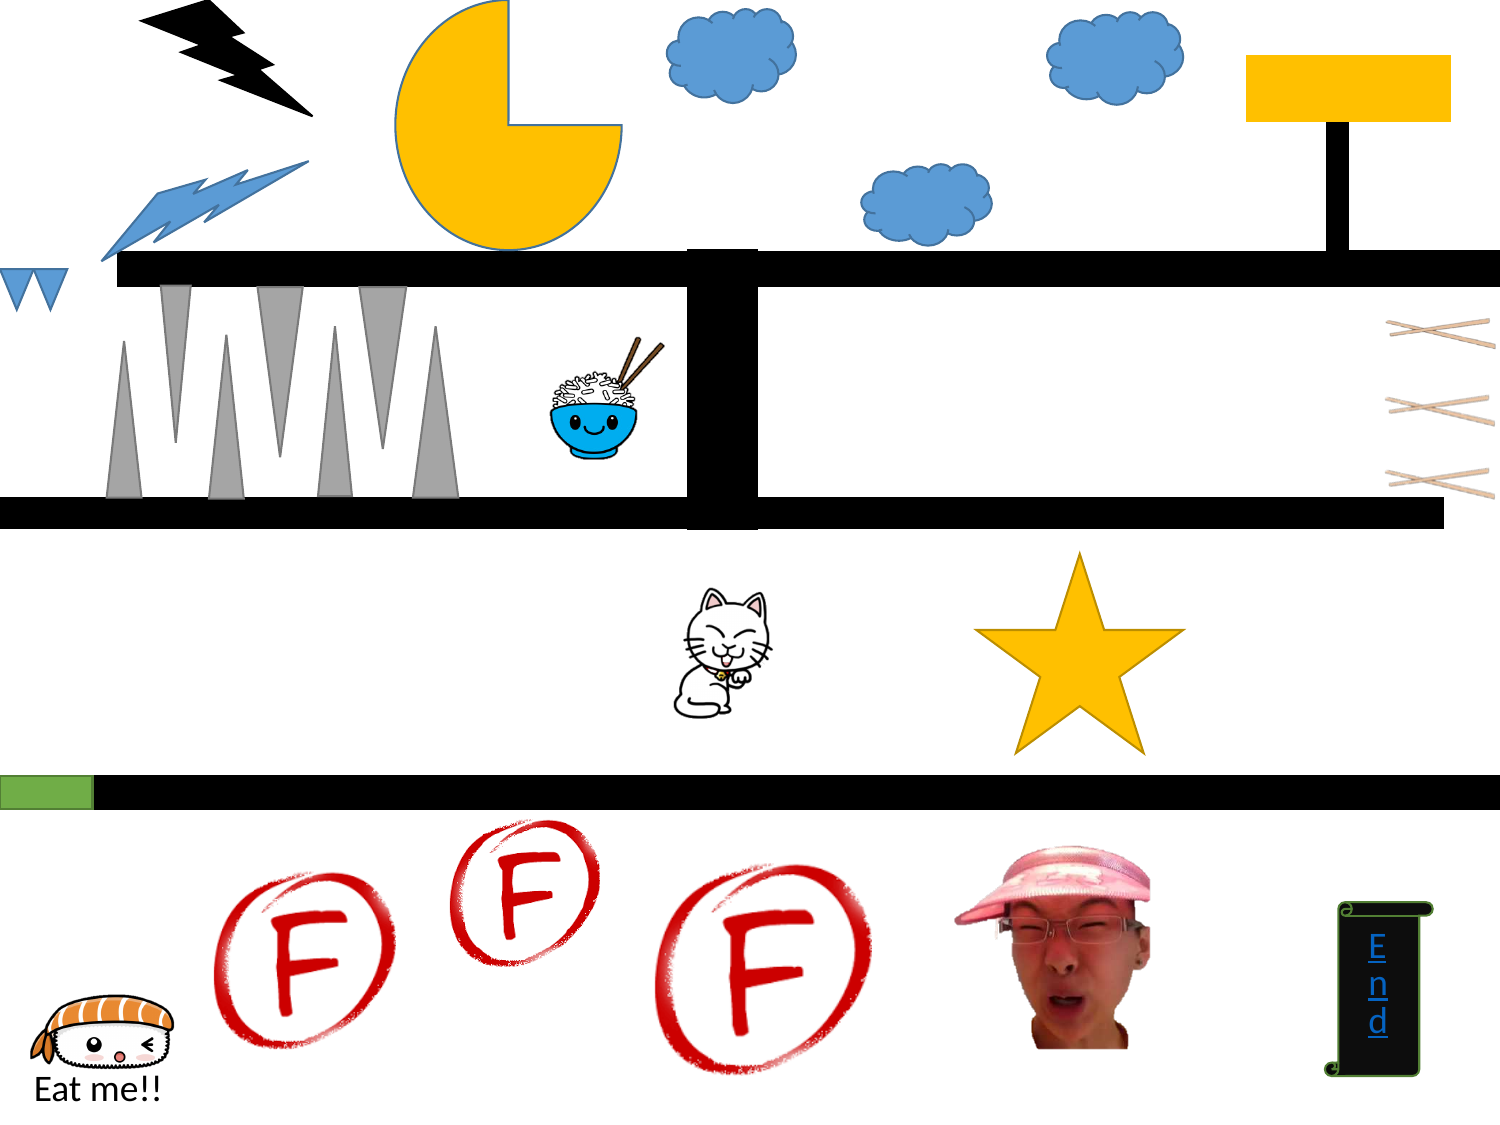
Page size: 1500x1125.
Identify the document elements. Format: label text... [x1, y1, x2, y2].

text_box [1326, 122, 1349, 287]
text_box [1347, 250, 1500, 287]
text_box [207, 334, 245, 500]
text_box [665, 8, 797, 105]
text_box [394, 0, 623, 252]
text_box [758, 497, 1375, 529]
text_box [316, 326, 354, 498]
text_box [94, 775, 755, 810]
text_box [0, 775, 94, 810]
picture [654, 585, 790, 721]
text_box [159, 284, 192, 443]
picture [547, 335, 667, 461]
picture [917, 815, 1177, 1075]
text_box [105, 340, 143, 499]
text_box [1323, 901, 1434, 1078]
text_box [0, 497, 687, 529]
picture [1375, 269, 1500, 549]
text_box [860, 163, 993, 247]
text_box [687, 249, 758, 530]
text_box [411, 326, 460, 499]
text_box [1046, 11, 1185, 106]
text_box [755, 775, 1500, 810]
picture [654, 858, 872, 1077]
picture [213, 867, 396, 1050]
text_box [0, 268, 34, 313]
text_box [358, 286, 408, 450]
text_box End [1353, 913, 1405, 974]
text_box [138, 0, 314, 118]
text_box [256, 286, 304, 458]
text_box [973, 550, 1187, 756]
text_box [117, 251, 687, 287]
picture [11, 953, 203, 1125]
text_box [32, 268, 69, 313]
text_box [758, 251, 1328, 287]
picture [449, 815, 600, 967]
text_box [100, 160, 310, 263]
text_box [1243, 52, 1454, 125]
